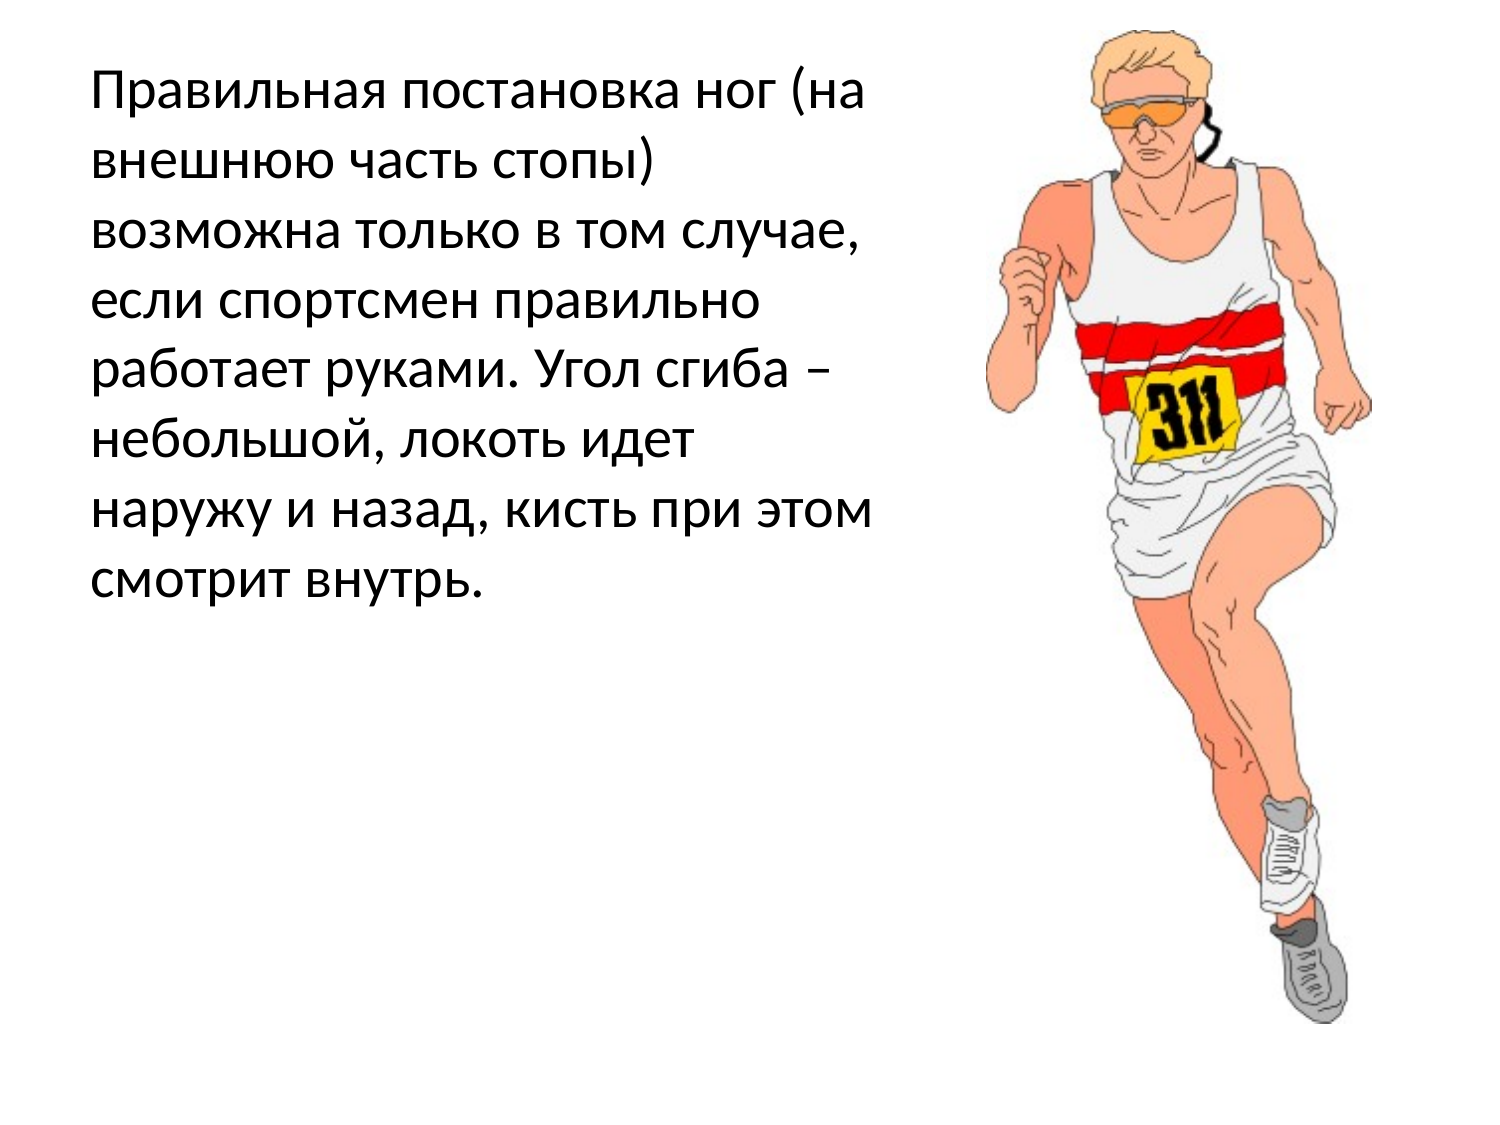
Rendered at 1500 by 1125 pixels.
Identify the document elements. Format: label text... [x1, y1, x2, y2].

picture [985, 30, 1372, 1024]
list Правильная постановка ног (на внешнюю часть стопы) возможна только в том случае, если спортсмен правильно работает руками. Угол сгиба – небольшой, локоть идет наружу и назад, кисть при этом смотрит внутрь. [75, 42, 904, 1005]
